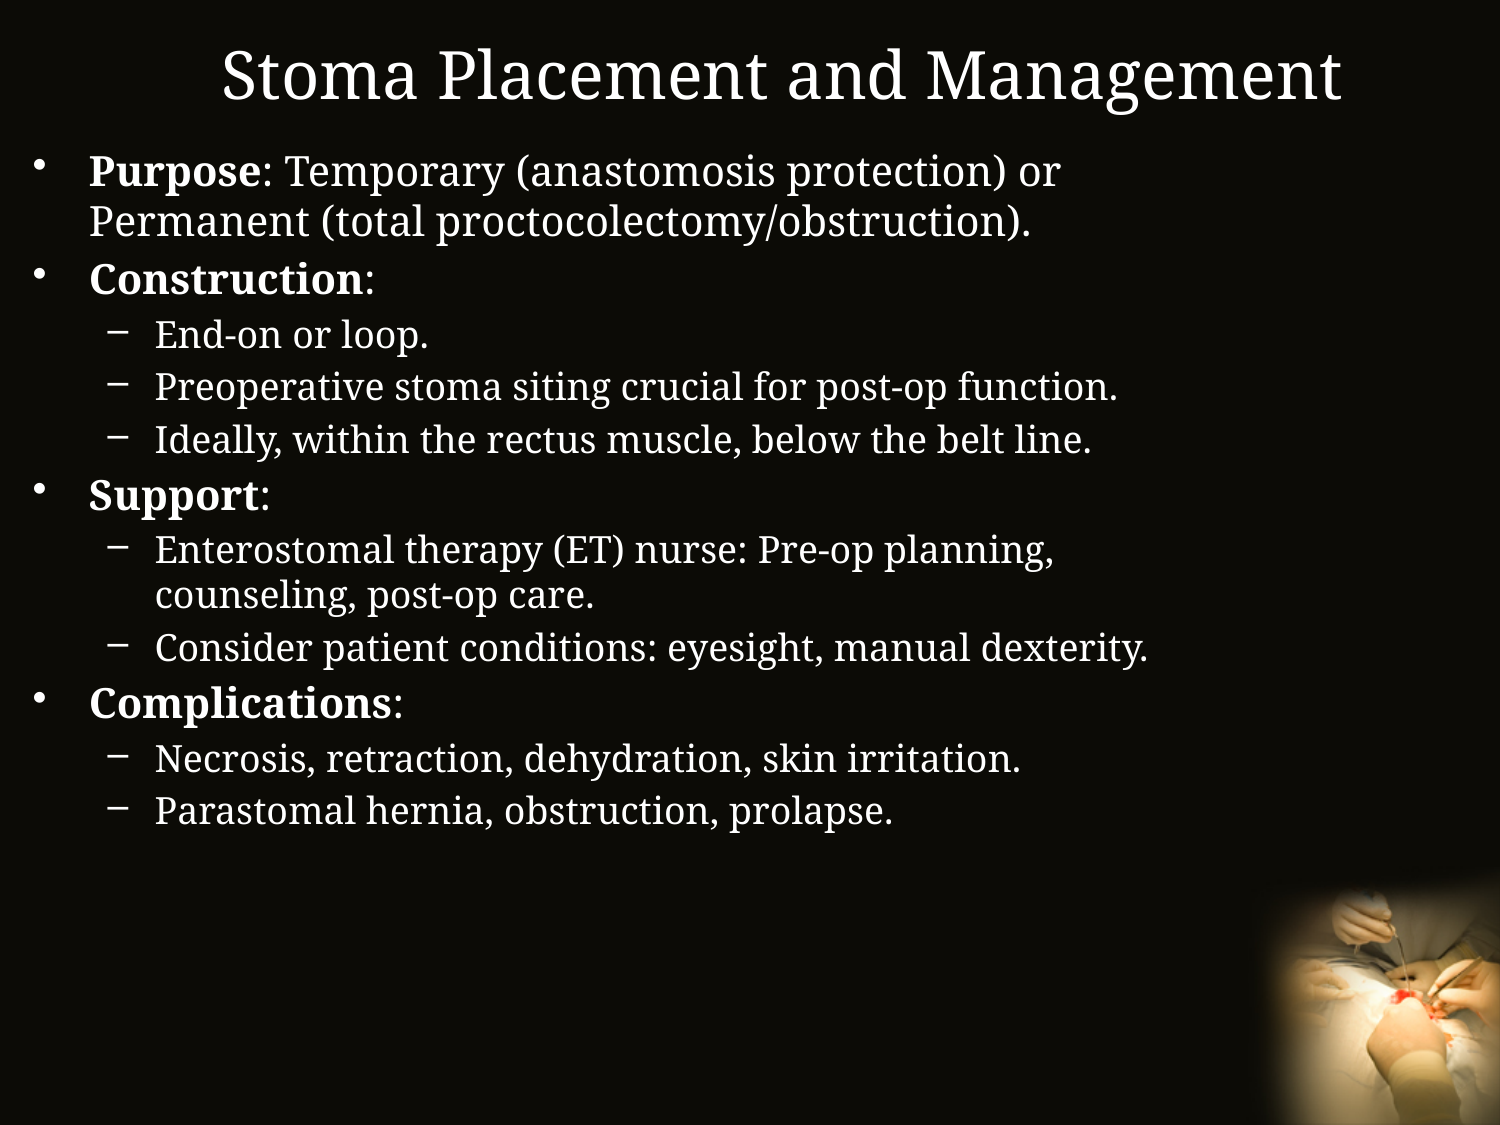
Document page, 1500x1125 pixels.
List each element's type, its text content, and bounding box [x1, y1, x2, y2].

picture [0, 0, 1500, 1125]
list Purpose: Temporary (anastomosis protection) or Permanent (total proctocolectomy/obstruction). Construction: End-on or loop. Preoperative stoma siting crucial for post-op function. Ideally, within the rectus muscle, below the belt line. Support: Enterostomal therapy (ET) nurse: Pre-op planning, counseling, post-op care. Consider patient conditions: eyesight, manual dexterity. Complications: Necrosis, retraction, dehydration, skin irritation. Parastomal hernia, obstruction, prolapse. [17, 136, 1247, 1012]
title Stoma Placement and Management [206, 30, 1377, 115]
